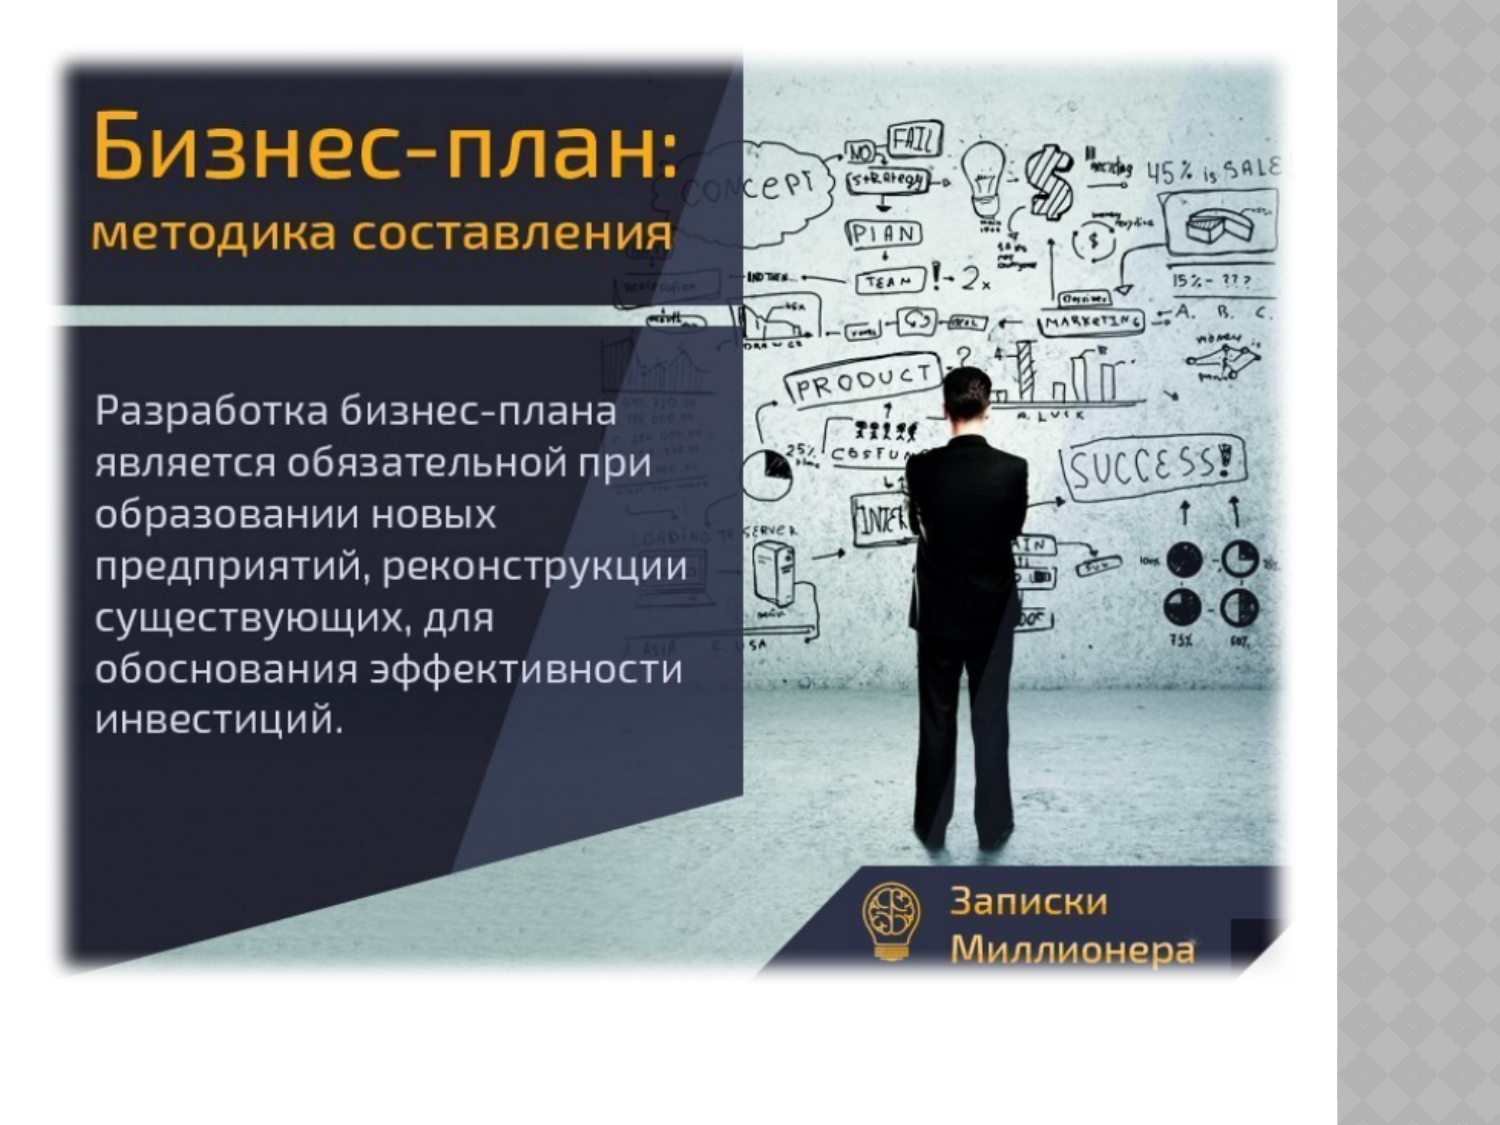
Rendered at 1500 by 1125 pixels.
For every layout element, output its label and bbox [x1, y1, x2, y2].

list [46, 46, 1298, 985]
